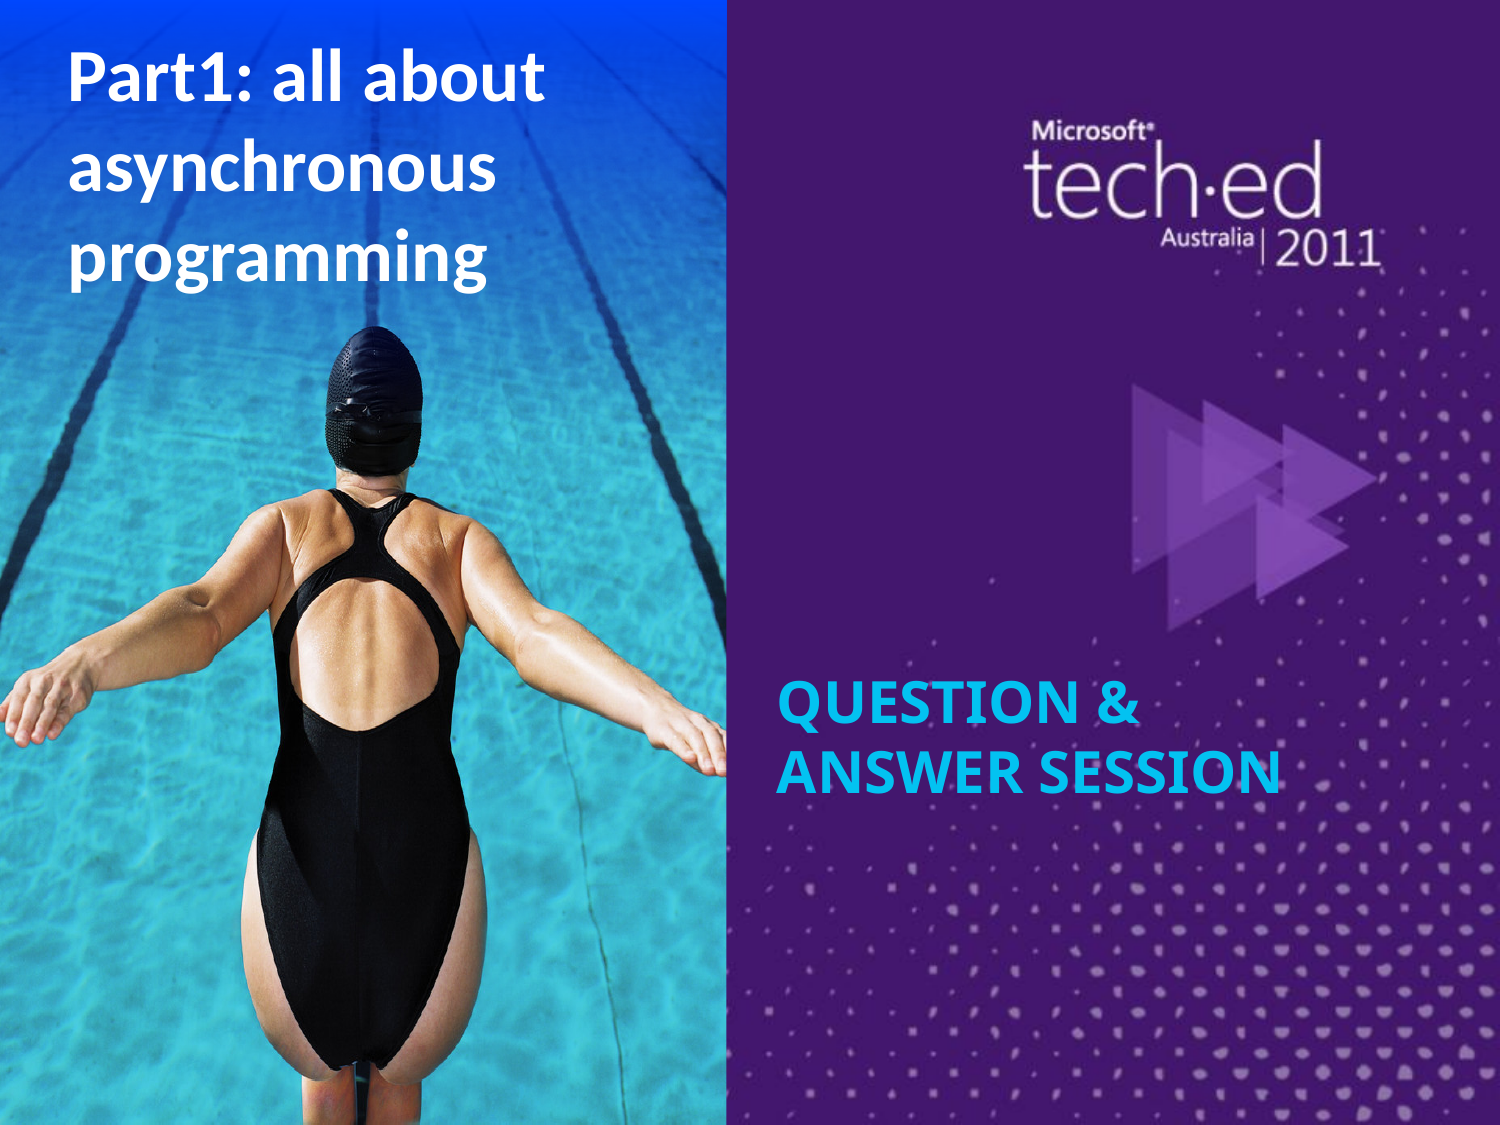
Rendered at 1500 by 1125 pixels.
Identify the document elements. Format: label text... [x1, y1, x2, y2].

title Question & Answer Session [761, 657, 1299, 882]
picture [0, 0, 1500, 1125]
